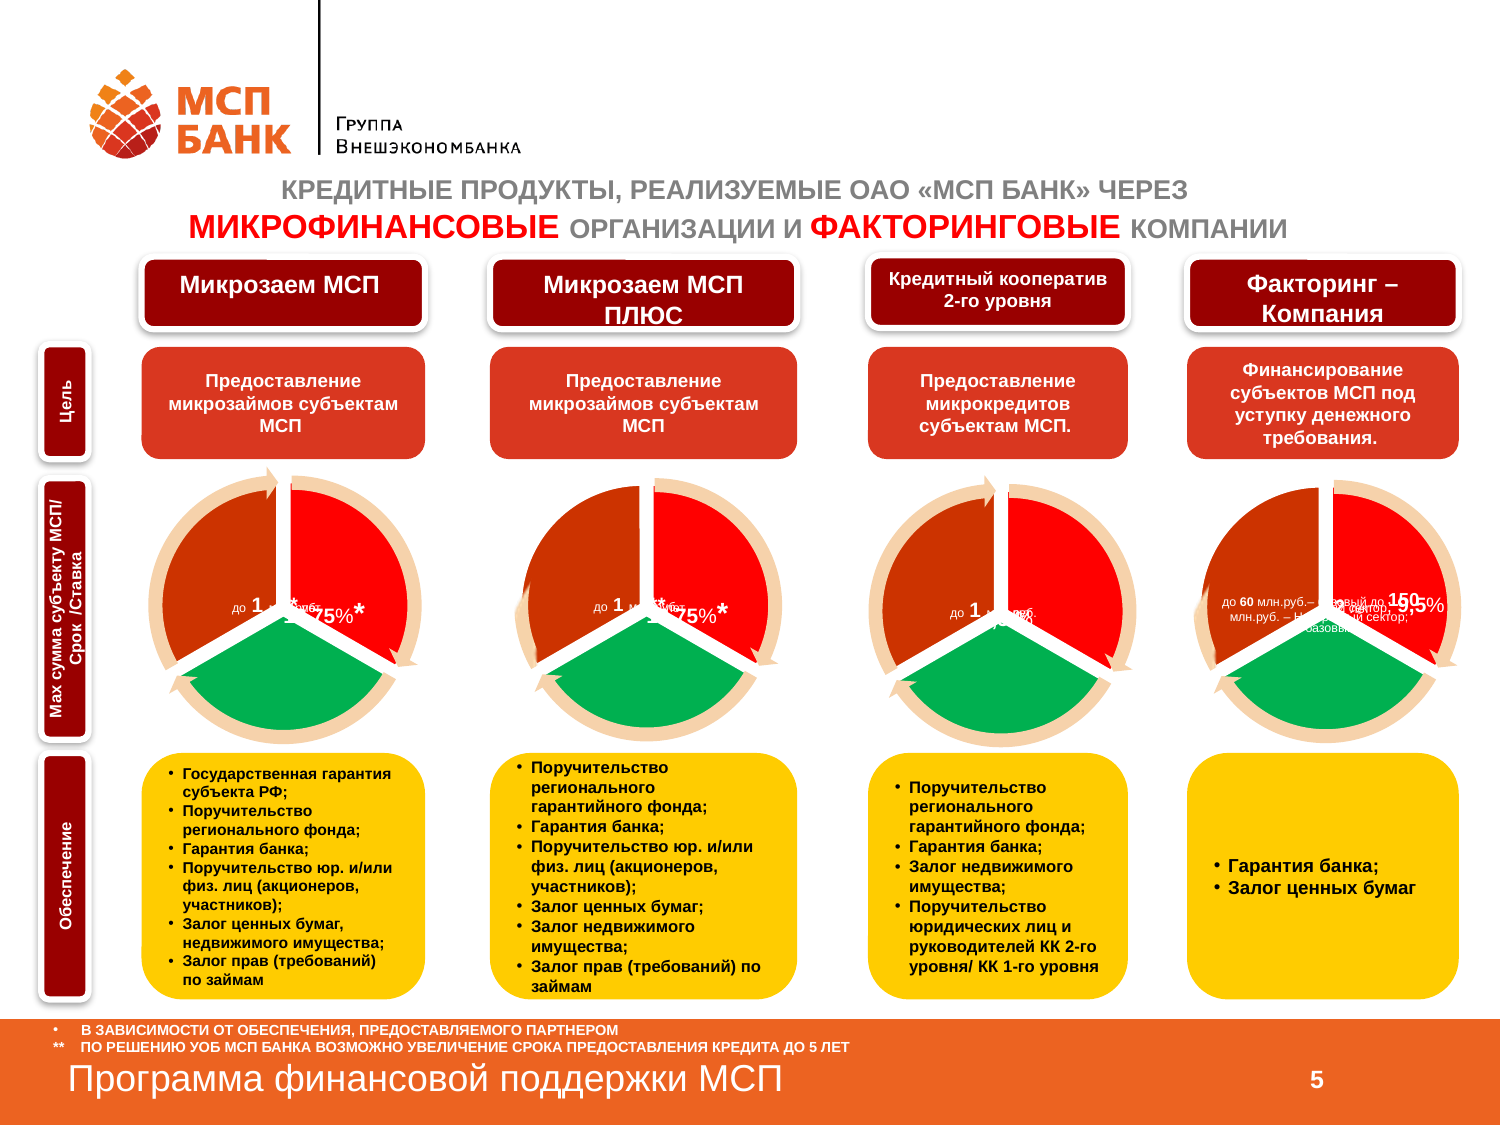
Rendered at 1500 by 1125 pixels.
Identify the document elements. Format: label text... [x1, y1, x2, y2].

text_box Государственная гарантия субъекта РФ; Поручительство регионального фонда; Гарантия банка; Поручительство юр. и/или физ. лиц (акционеров, участников); Залог ценных бумаг, недвижимого имущества; Залог прав (требований) по займам [141, 772, 426, 1000]
text_box Цель [38, 341, 92, 463]
text_box Микрозаем МСП ПЛЮС [486, 253, 801, 333]
text_box Поручительство регионального гарантийного фонда; Гарантия банка; Залог недвижимого имущества; Поручительство юридических лиц и руководителей КК 2-го уровня/ КК 1-го уровня [867, 785, 1128, 1000]
text_box Кредитные продукты, реализуемые ОАО «МСП Банк» Через Микрофинансовые организации и факторинговые компании [35, 172, 1441, 221]
text_box Предоставление микрокредитов субъектам МСП. [867, 346, 1128, 454]
text_box Обеспечение [38, 750, 92, 1003]
text_box Поручительство регионального гарантийного фонда; Гарантия банка; Поручительство юр. и/или физ. лиц (акционеров, участников); Залог ценных бумаг; Залог недвижимого имущества; Залог прав (требований) по займам [489, 772, 798, 1000]
text_box В зависимости от обеспечения, предоставляемого партнером ** По решению УОБ МСП Банка возможно увеличение срока предоставления кредита до 5 Лет [53, 1020, 1431, 1045]
slide_number 5 [1243, 1056, 1340, 1106]
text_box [1180, 459, 1471, 764]
text_box Предоставление микрозаймов субъектам МСП [489, 346, 798, 455]
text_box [855, 455, 1146, 776]
text_box Финансирование субъектов МСП под уступку денежного требования. [1187, 346, 1459, 457]
text_box Кредитный кооператив 2-го уровня [864, 252, 1132, 332]
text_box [135, 455, 432, 764]
text_box Мах сумма субъекту МСП/ Срок /Ставка [38, 474, 92, 743]
text_box Микрозаем МСП [138, 253, 429, 333]
picture [0, 0, 1500, 1125]
text_box Предоставление микрозаймов субъектам МСП [141, 346, 426, 454]
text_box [501, 444, 792, 776]
text_box Факторинг – Компания [1183, 253, 1462, 333]
text_box Гарантия банка; Залог ценных бумаг [1187, 772, 1459, 1000]
